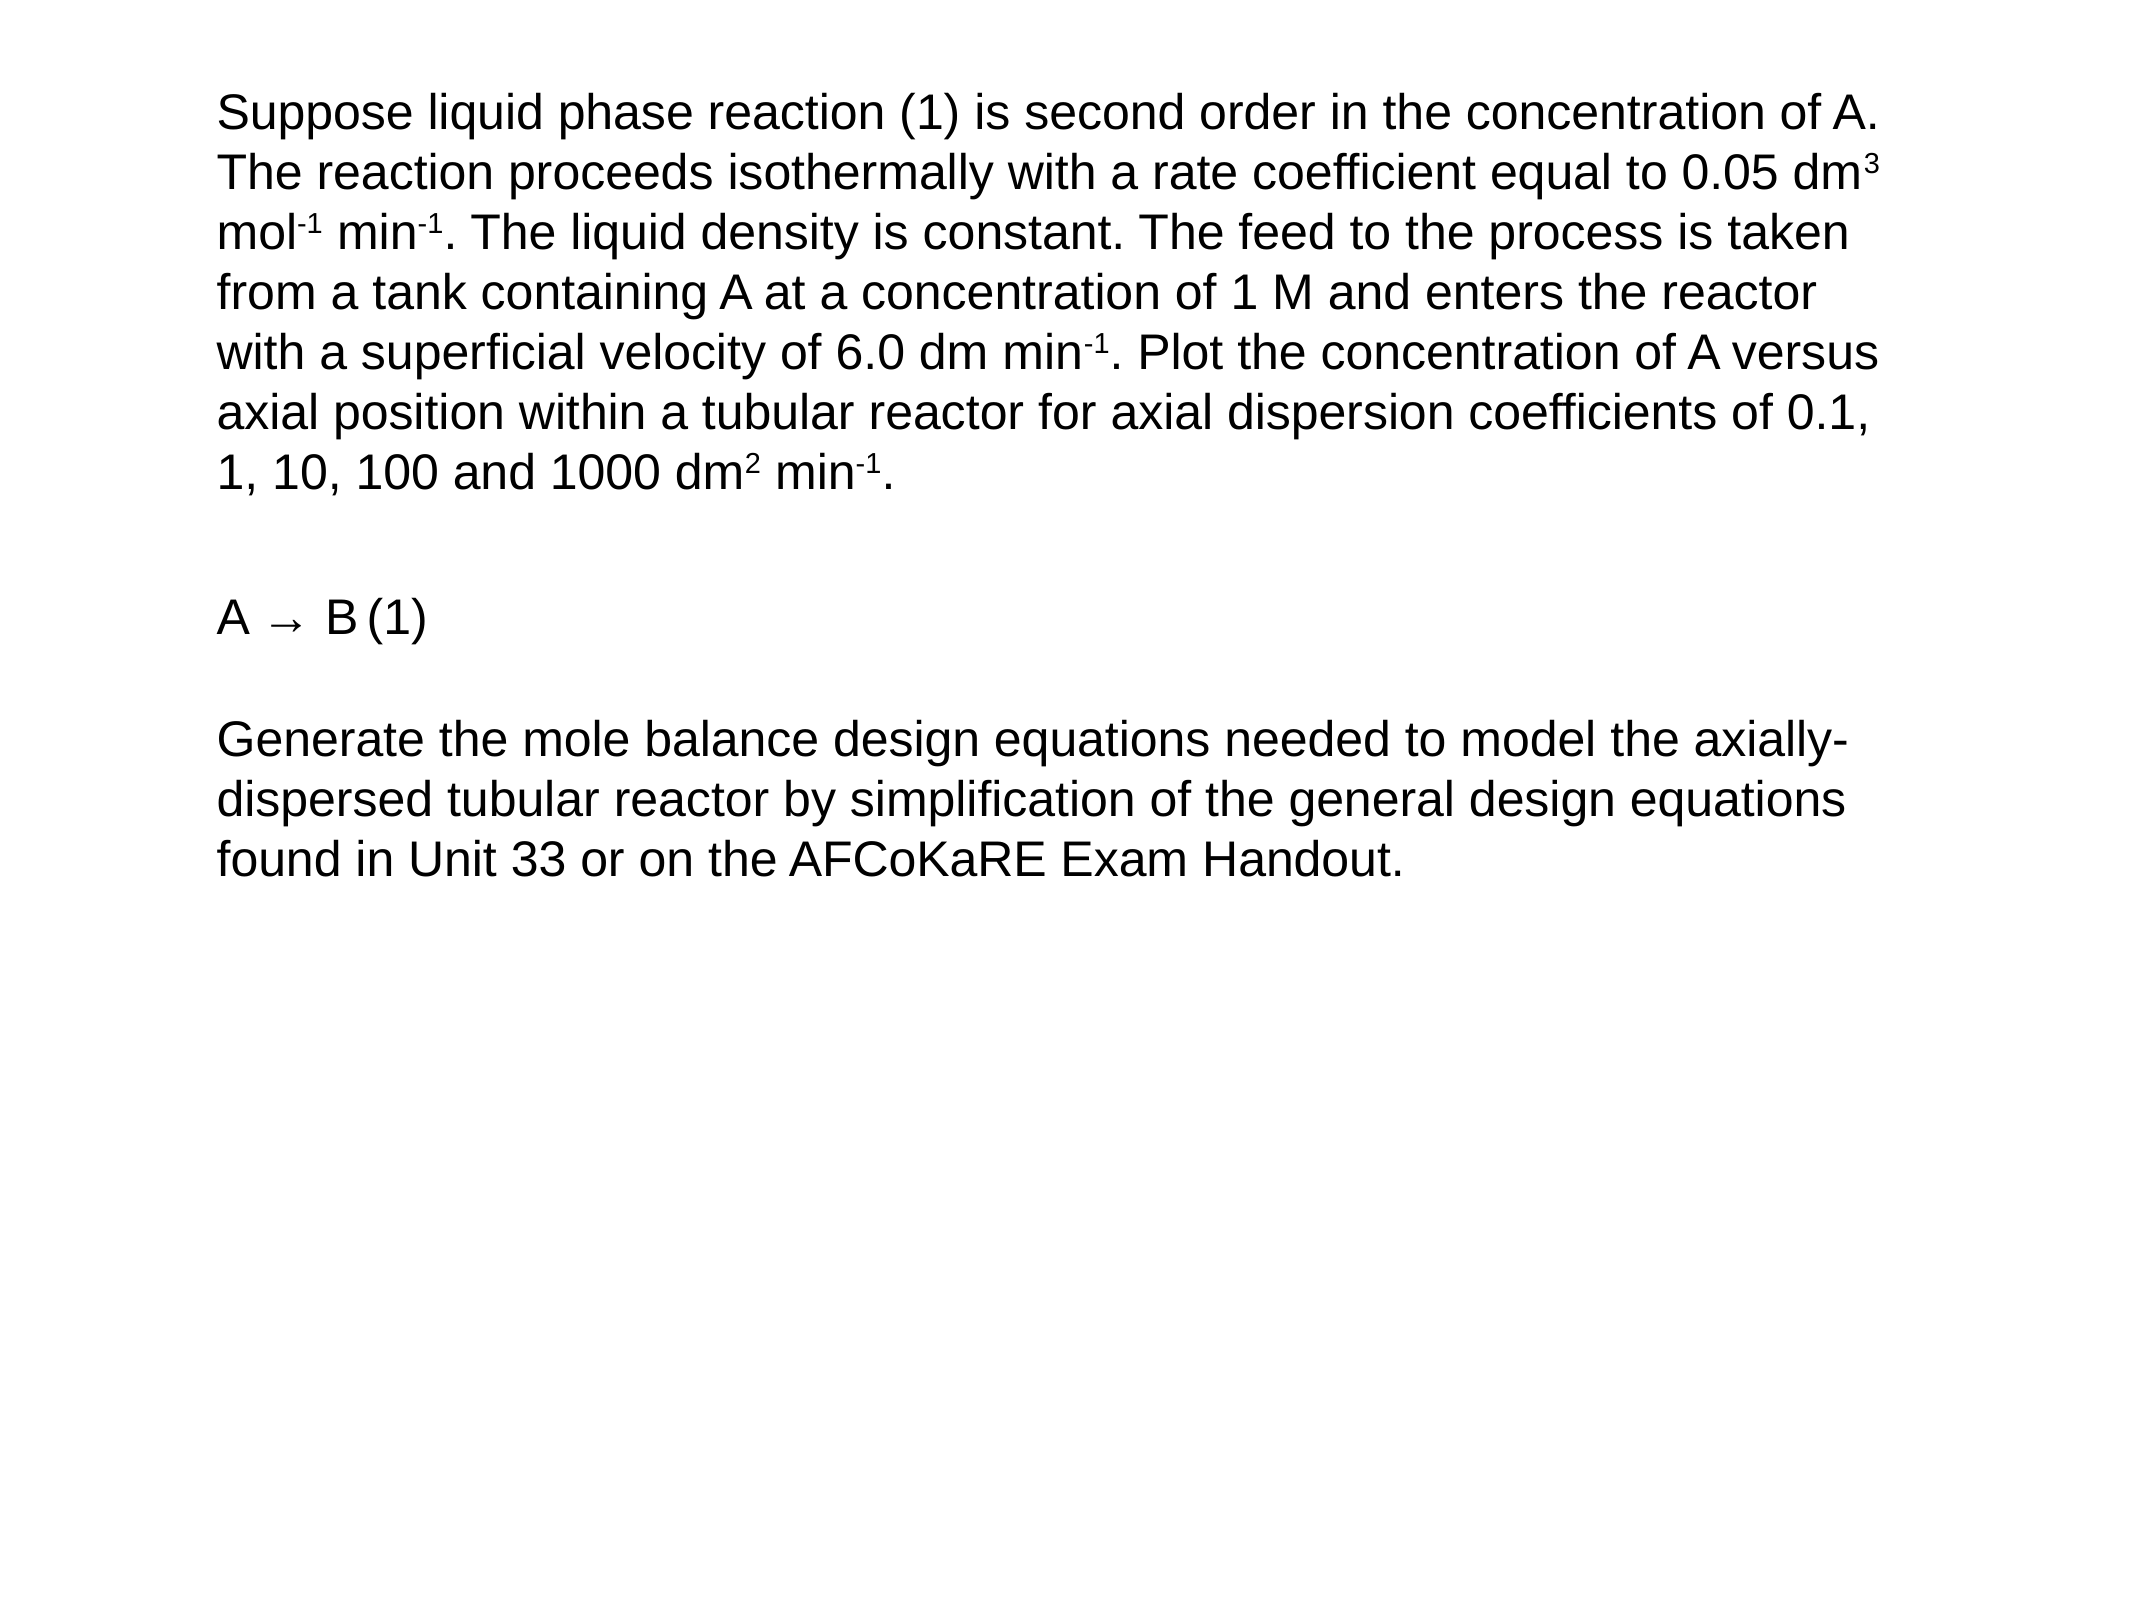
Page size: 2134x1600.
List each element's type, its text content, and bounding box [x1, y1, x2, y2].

list Suppose liquid phase reaction (1) is second order in the concentration of A. The reaction proceeds isothermally with a rate coefficient equal to 0.05 dm3 mol-1 min-1. The liquid density is constant. The feed to the process is taken from a tank containing A at a concentration of 1 M and enters the reactor with a superficial velocity of 6.0 dm min-1. Plot the concentration of A versus axial position within a tubular reactor for axial dispersion coefficients of 0.1, 1, 10, 100 and 1000 dm2 min-1. A → B (1) Generate the mole balance design equations needed to model the axially-dispersed tubular reactor by simplification of the general design equations found in Unit 33 or on the AFCoKaRE Exam Handout. [208, 70, 1925, 1478]
